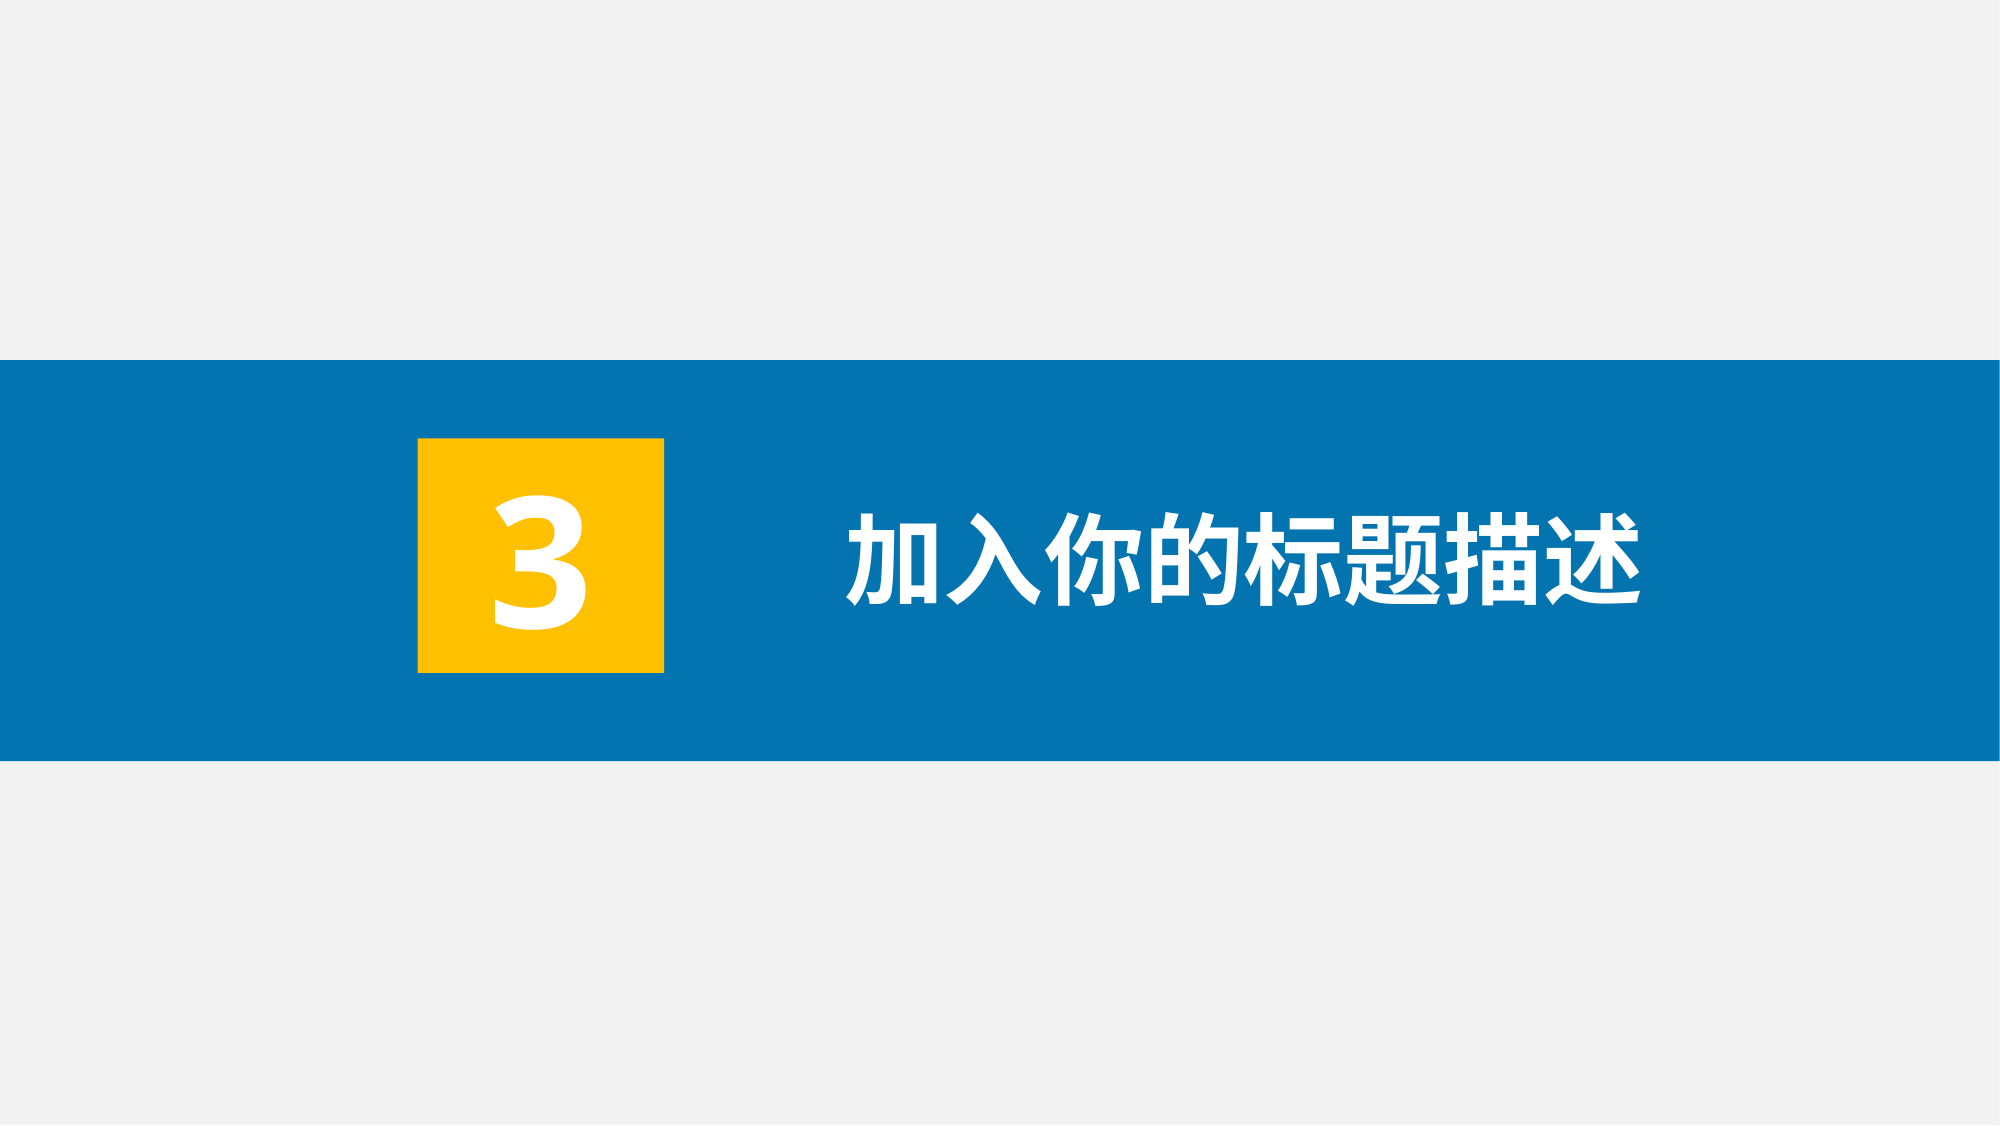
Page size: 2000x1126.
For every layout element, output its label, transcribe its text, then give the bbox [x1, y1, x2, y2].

text_box 加入你的标题描述 [829, 489, 1659, 625]
text_box 3 [417, 438, 665, 673]
text_box [0, 359, 2000, 762]
